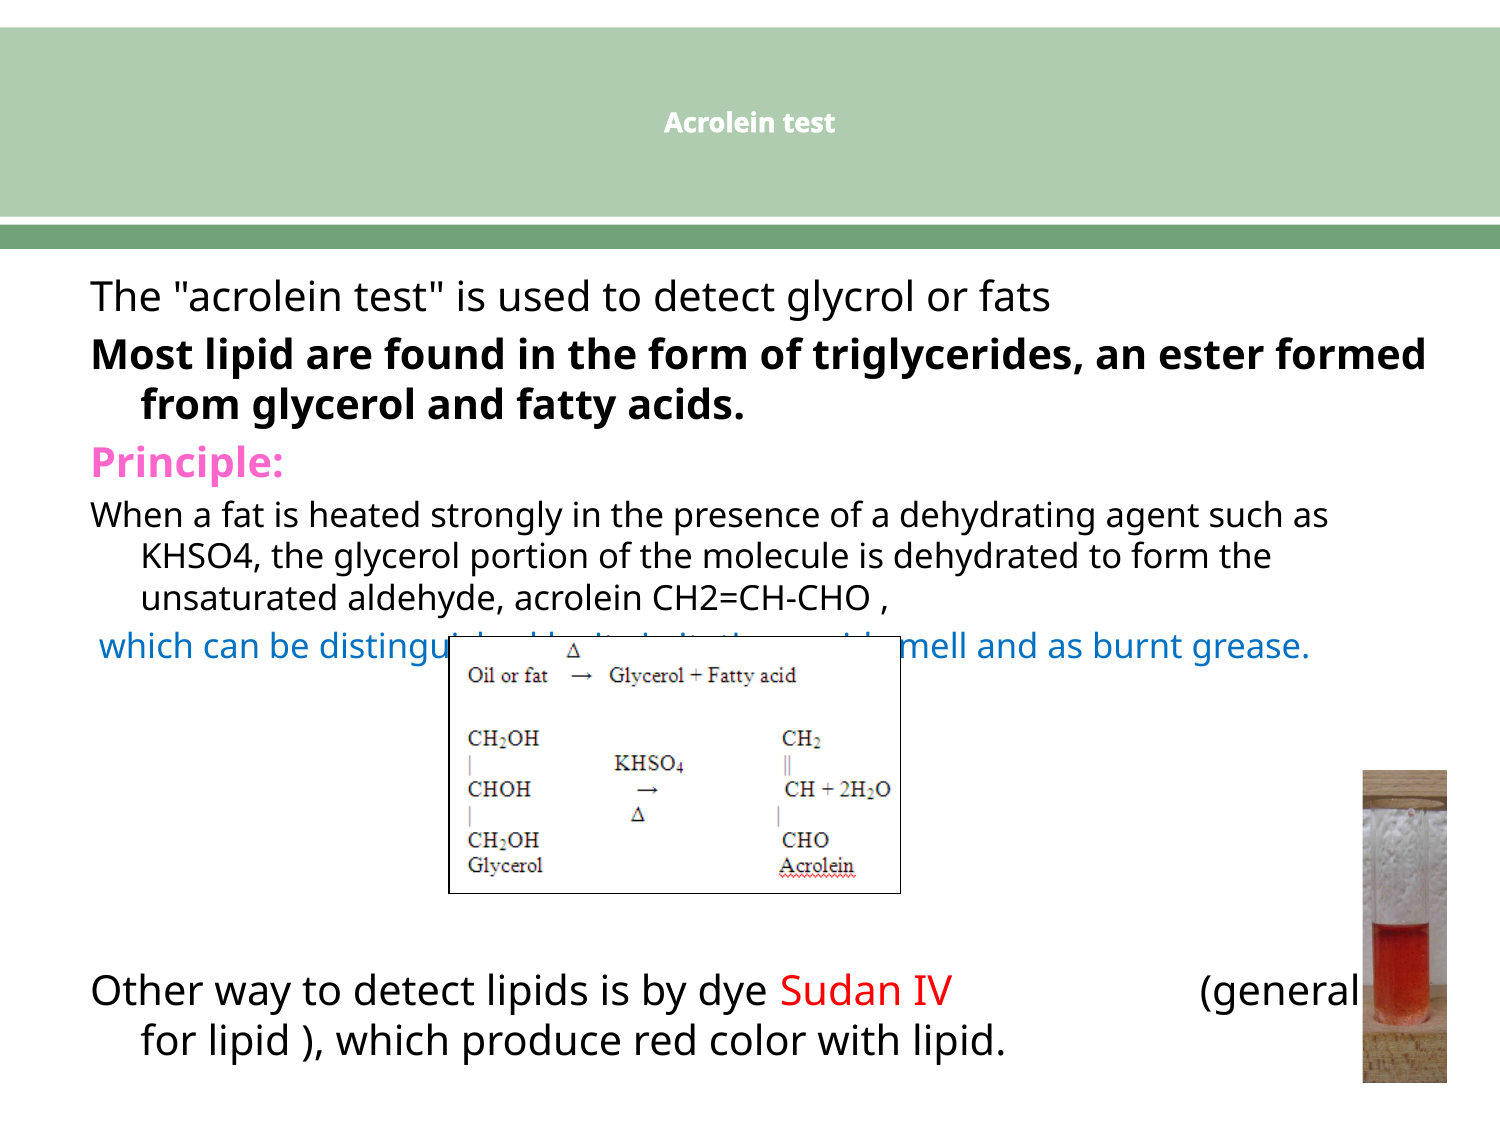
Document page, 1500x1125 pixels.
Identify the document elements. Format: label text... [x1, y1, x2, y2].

picture [1362, 770, 1448, 1084]
picture [449, 637, 901, 893]
list The "acrolein test" is used to detect glycrol or fats Most lipid are found in the form of triglycerides, an ester formed from glycerol and fatty acids. Principle: When a fat is heated strongly in the presence of a dehydrating agent such as KHSO4, the glycerol portion of the molecule is dehydrated to form the unsaturated aldehyde, acrolein CH2=CH-CHO , which can be distinguished by its irritating acrid smell and as burnt grease. Other way to detect lipids is by dye Sudan IV (general dye for lipid ), which produce red color with lipid. [75, 262, 1463, 1075]
title Acrolein test [75, 29, 1425, 213]
